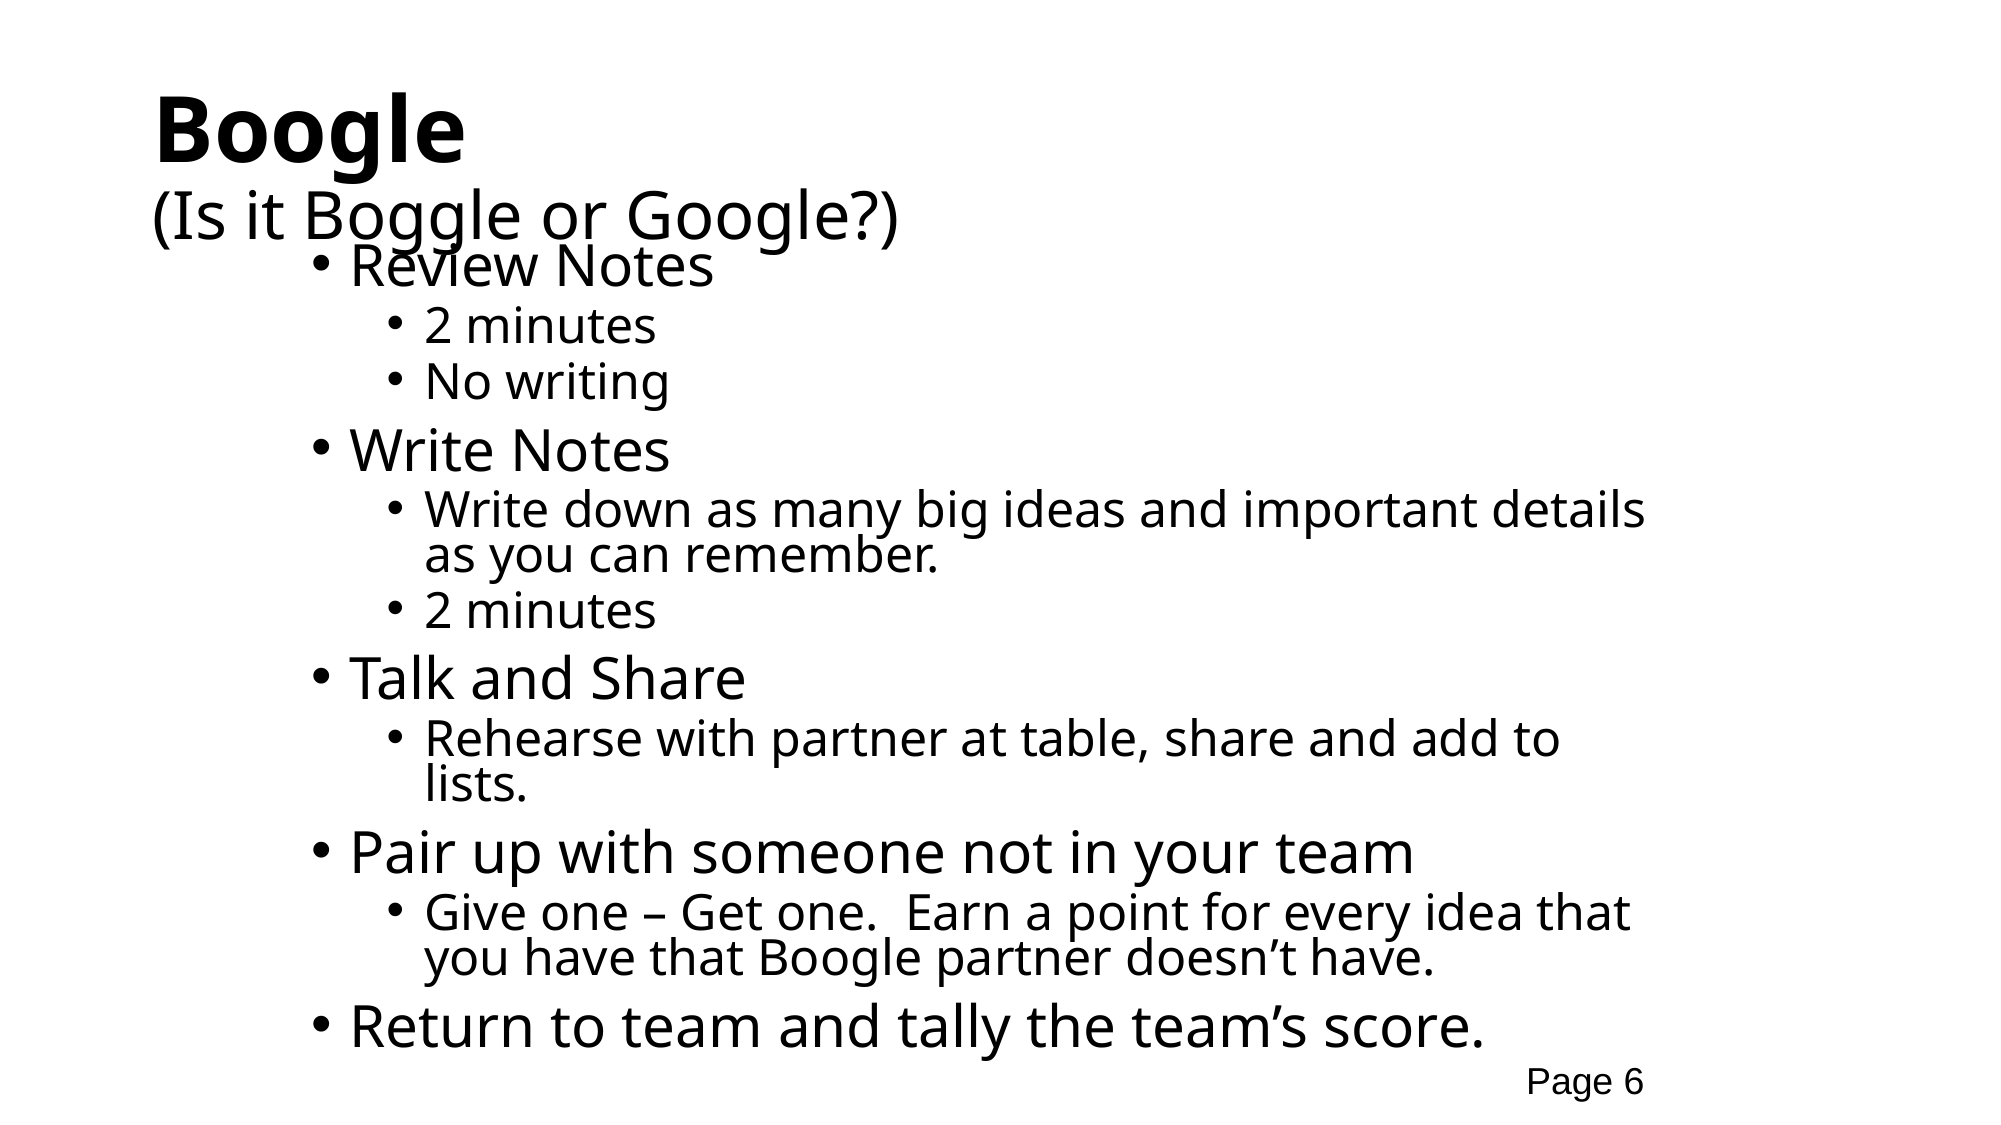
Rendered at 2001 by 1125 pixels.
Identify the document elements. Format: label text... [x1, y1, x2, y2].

text_box Page 6 [1491, 1049, 1680, 1110]
title Boogle (Is it Boggle or Google?) [137, 59, 1863, 278]
list Review Notes 2 minutes No writing Write Notes Write down as many big ideas and important details as you can remember. 2 minutes Talk and Share Rehearse with partner at table, share and add to lists. Pair up with someone not in your team Give one – Get one. Earn a point for every idea that you have that Boogle partner doesn’t have. Return to team and tally the team’s score. [296, 237, 1677, 1075]
